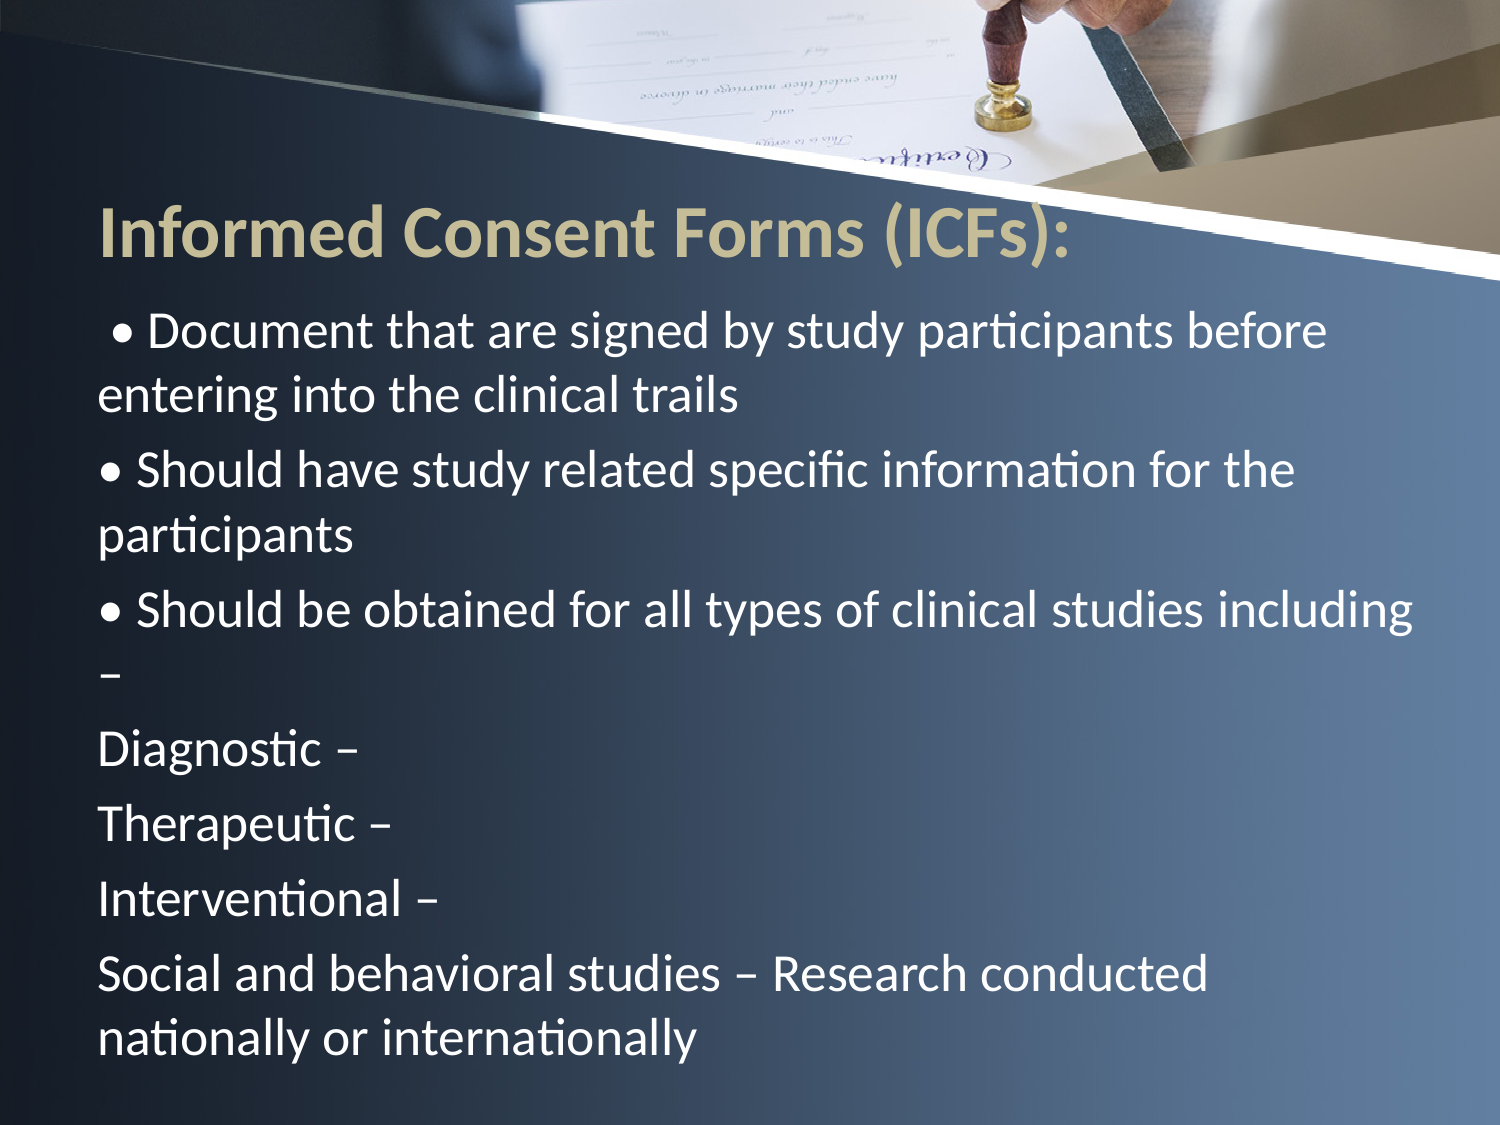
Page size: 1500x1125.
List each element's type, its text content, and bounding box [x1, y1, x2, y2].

list • Document that are signed by study participants before entering into the clinical trails • Should have study related specific information for the participants • Should be obtained for all types of clinical studies including – Diagnostic – Therapeutic – Interventional – Social and behavioral studies – Research conducted nationally or internationally [82, 287, 1433, 1075]
picture [0, 0, 1500, 1125]
title Informed Consent Forms (ICFs): [83, 144, 1439, 312]
